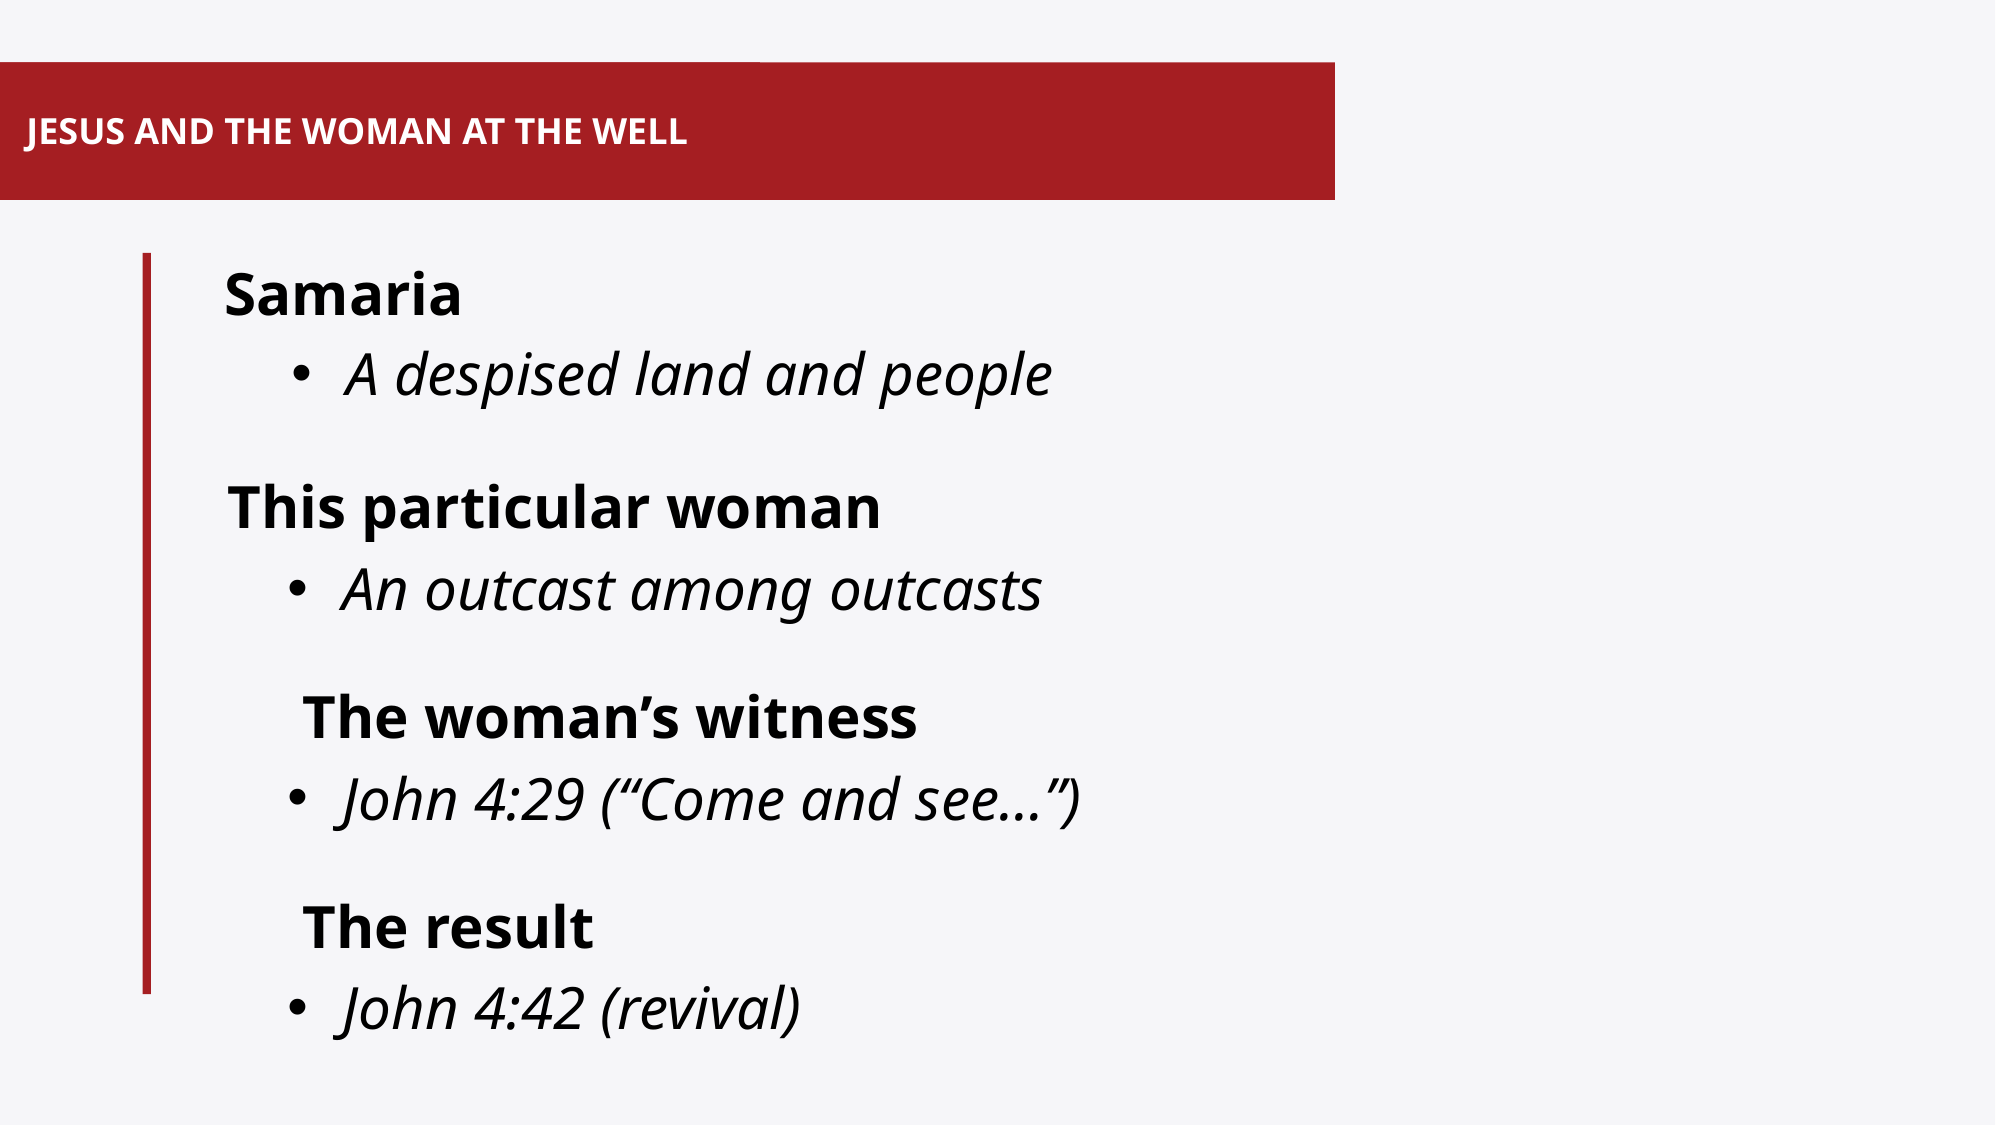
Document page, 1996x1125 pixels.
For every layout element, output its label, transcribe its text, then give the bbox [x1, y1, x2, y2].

subtitle This particular woman An outcast among outcasts The woman’s witness John 4:29 (“Come and see…”) The result John 4:42 (revival) [197, 249, 1996, 1125]
text_box Samaria A despised land and people [209, 249, 1923, 425]
title JESUS AND THE WOMAN AT THE WELL [0, 62, 1335, 200]
